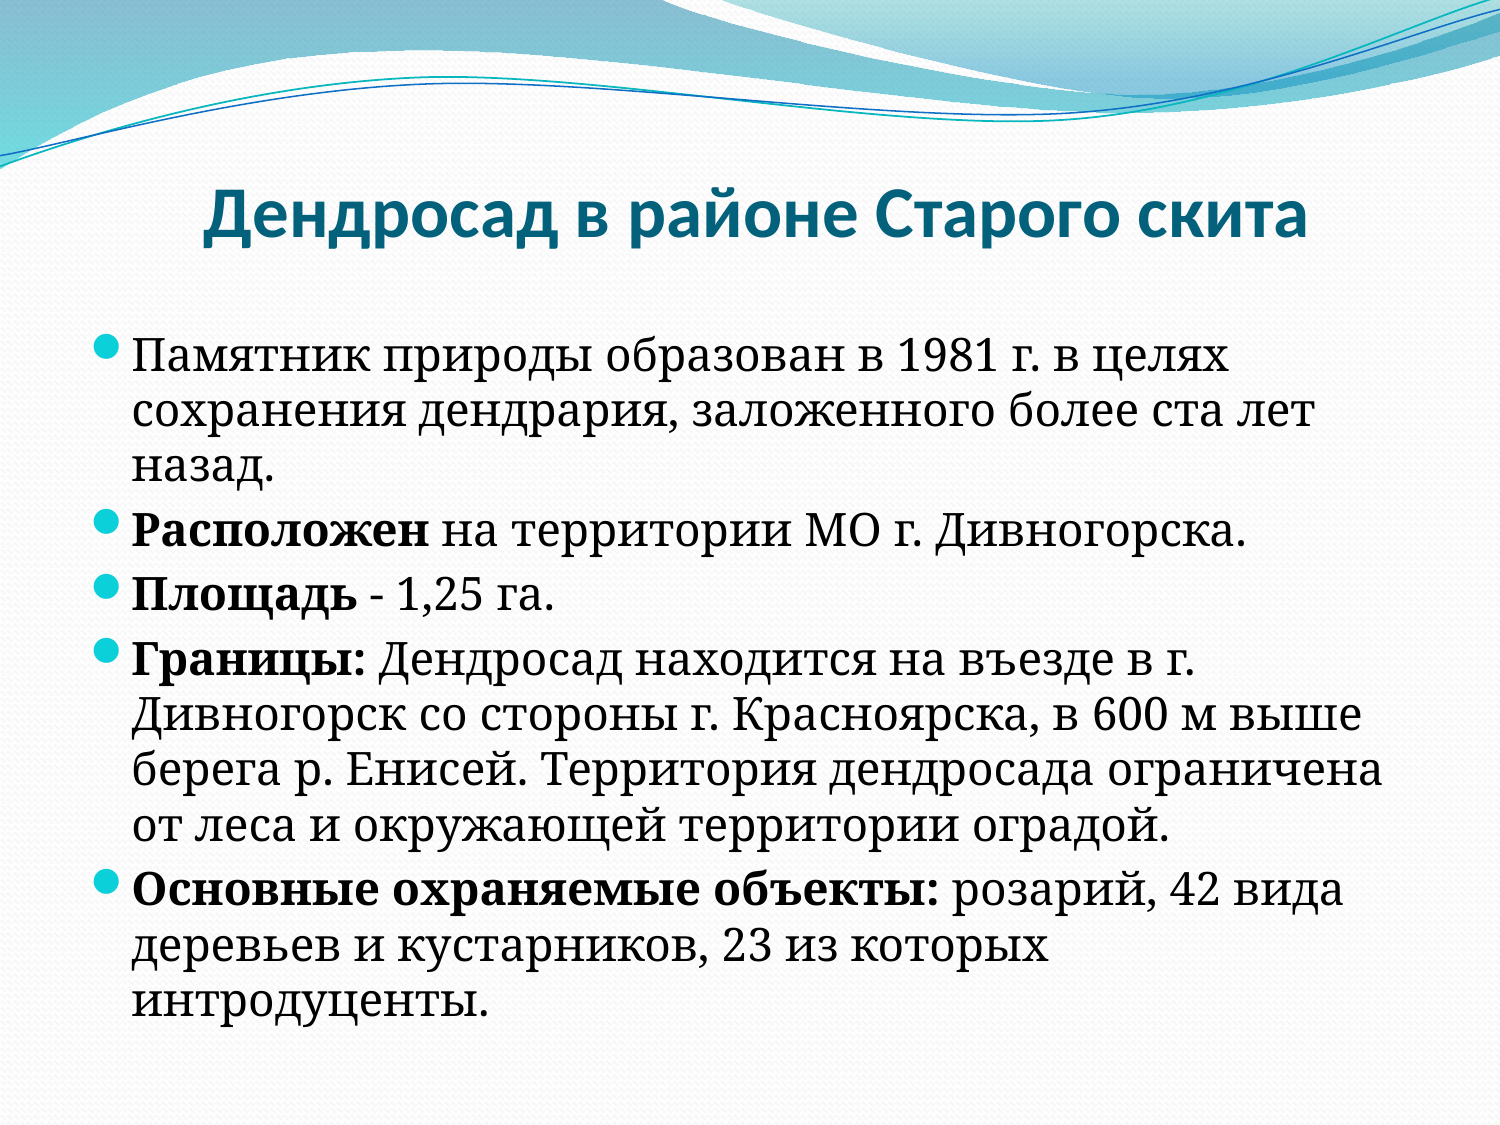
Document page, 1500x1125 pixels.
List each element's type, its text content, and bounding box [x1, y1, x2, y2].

list Памятник природы образован в 1981 г. в целях сохранения дендрария, заложенного более ста лет назад. Расположен на территории МО г. Дивногорска. Площадь - 1,25 га. Границы: Дендросад находится на въезде в г. Дивногорск со стороны г. Красноярска, в 600 м выше берега р. Енисей. Территория дендросада ограничена от леса и окружающей территории оградой. Основные охраняемые объекты: розарий, 42 вида деревьев и кустарников, 23 из которых интродуценты. [75, 317, 1425, 1038]
title Дендросад в районе Старого скита [82, 152, 1432, 340]
